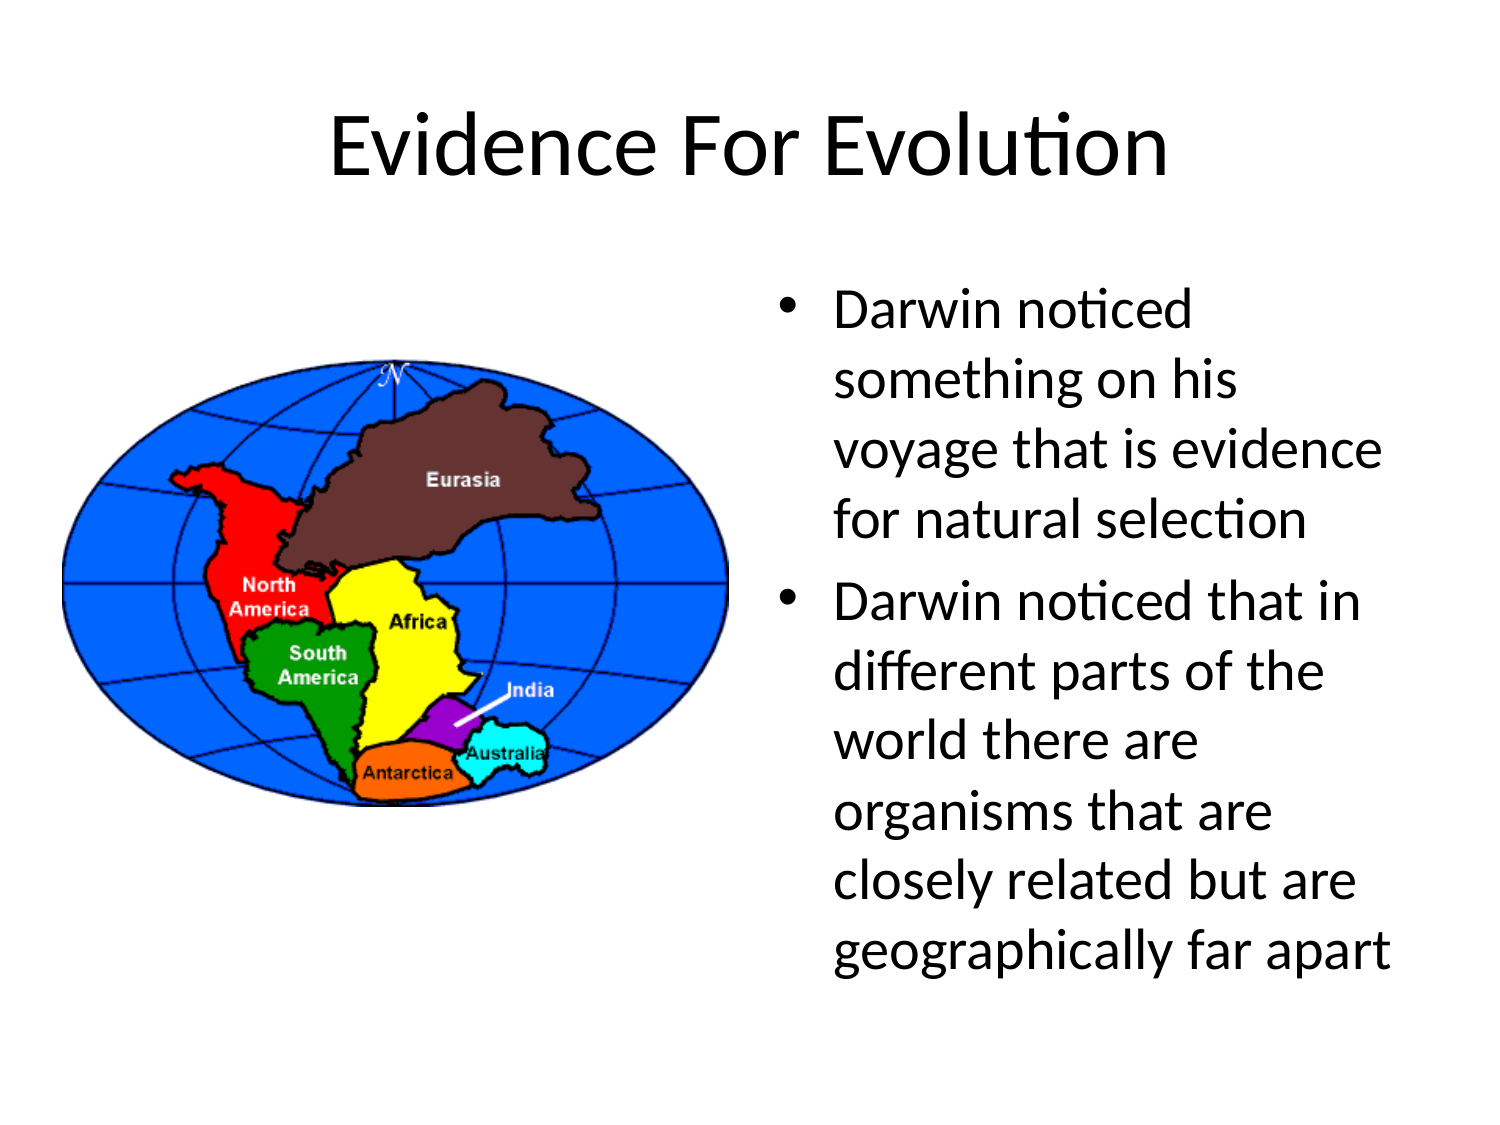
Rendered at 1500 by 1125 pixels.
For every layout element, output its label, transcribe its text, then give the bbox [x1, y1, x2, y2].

list Darwin noticed something on his voyage that is evidence for natural selection Darwin noticed that in different parts of the world there are organisms that are closely related but are geographically far apart [762, 262, 1425, 1005]
title Evidence For Evolution [75, 45, 1425, 233]
picture [62, 349, 729, 807]
